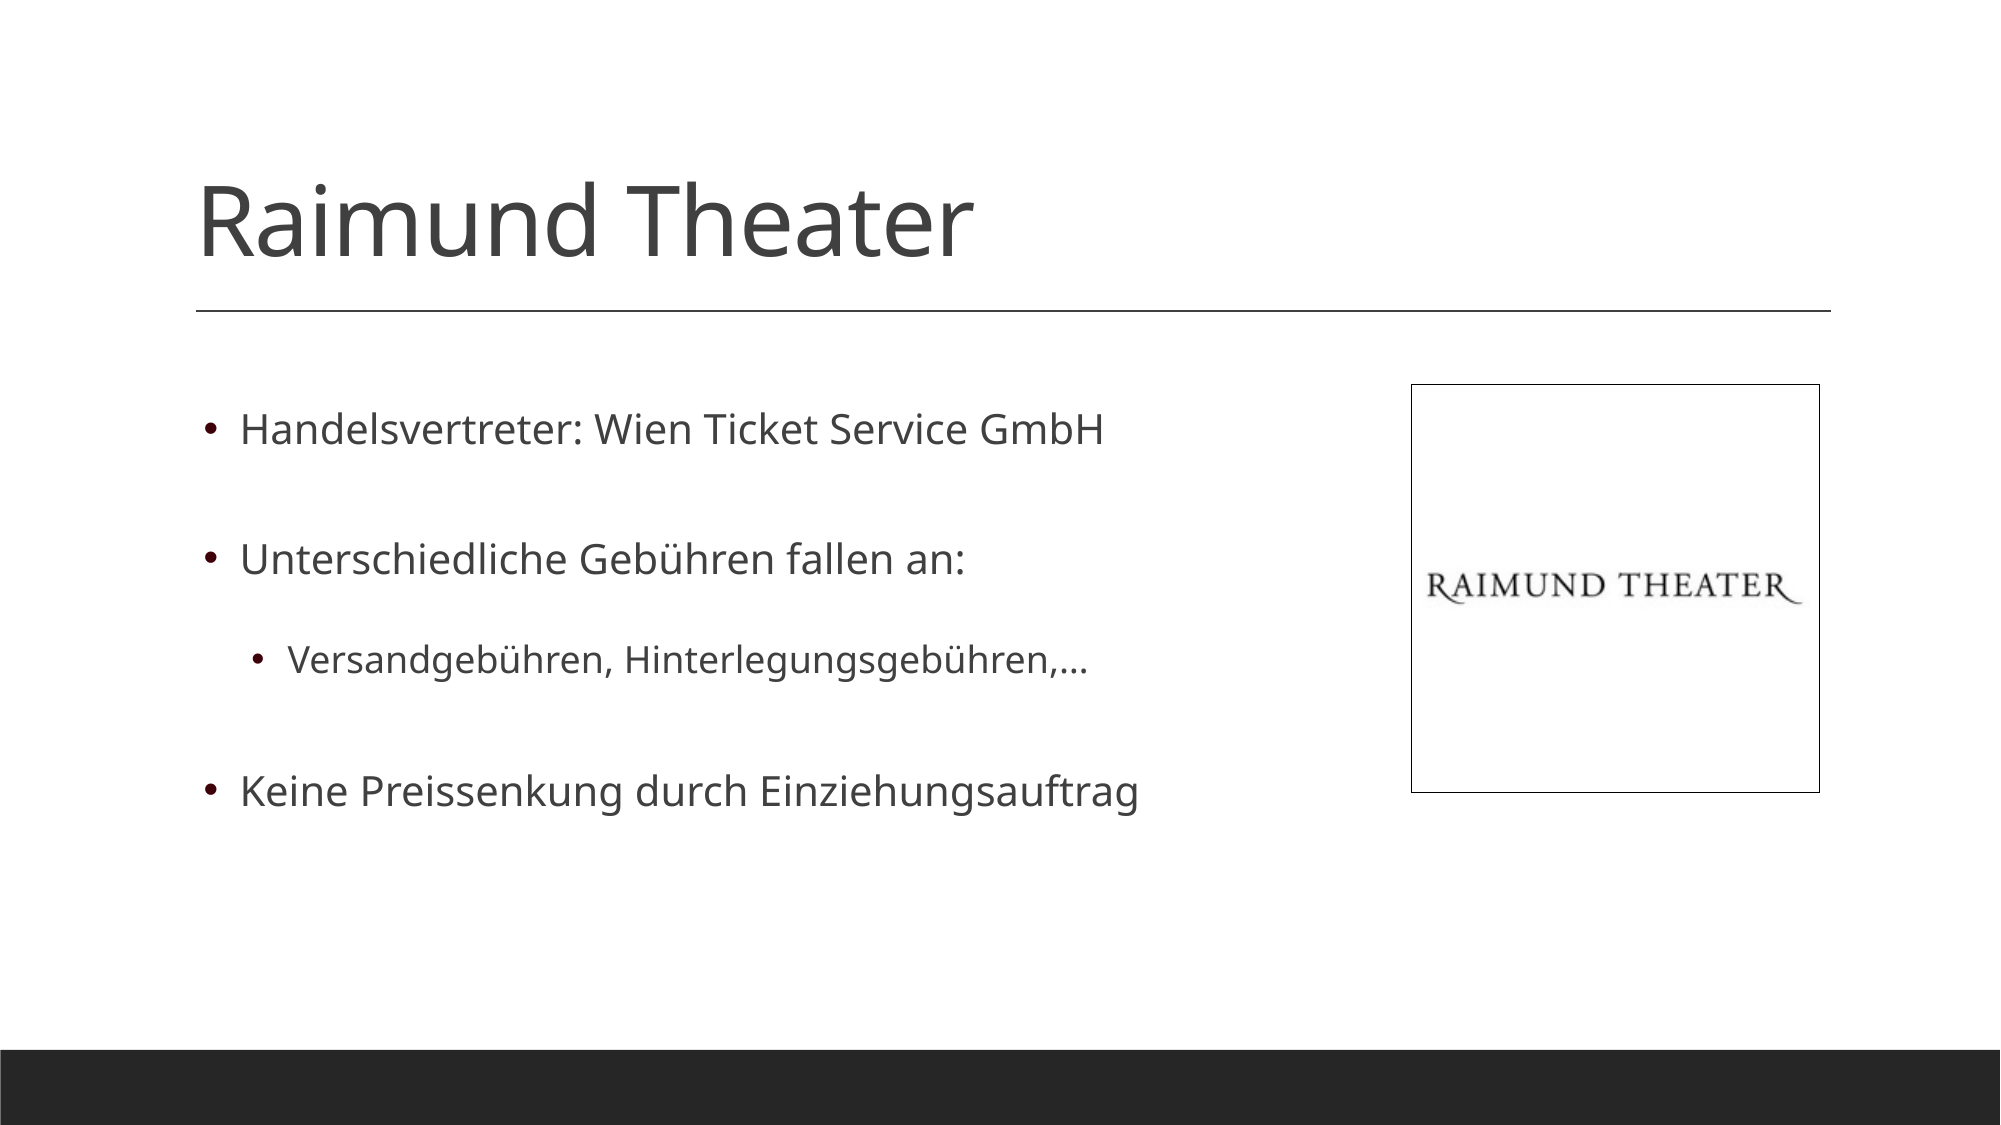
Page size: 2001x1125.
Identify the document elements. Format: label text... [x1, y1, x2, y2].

picture [1410, 383, 1821, 794]
list Handelsvertreter: Wien Ticket Service GmbH Unterschiedliche Gebühren fallen an: Versandgebühren, Hinterlegungsgebühren,… Keine Preissenkung durch Einziehungsauftrag [180, 345, 1830, 963]
title Raimund Theater [180, 47, 1830, 285]
